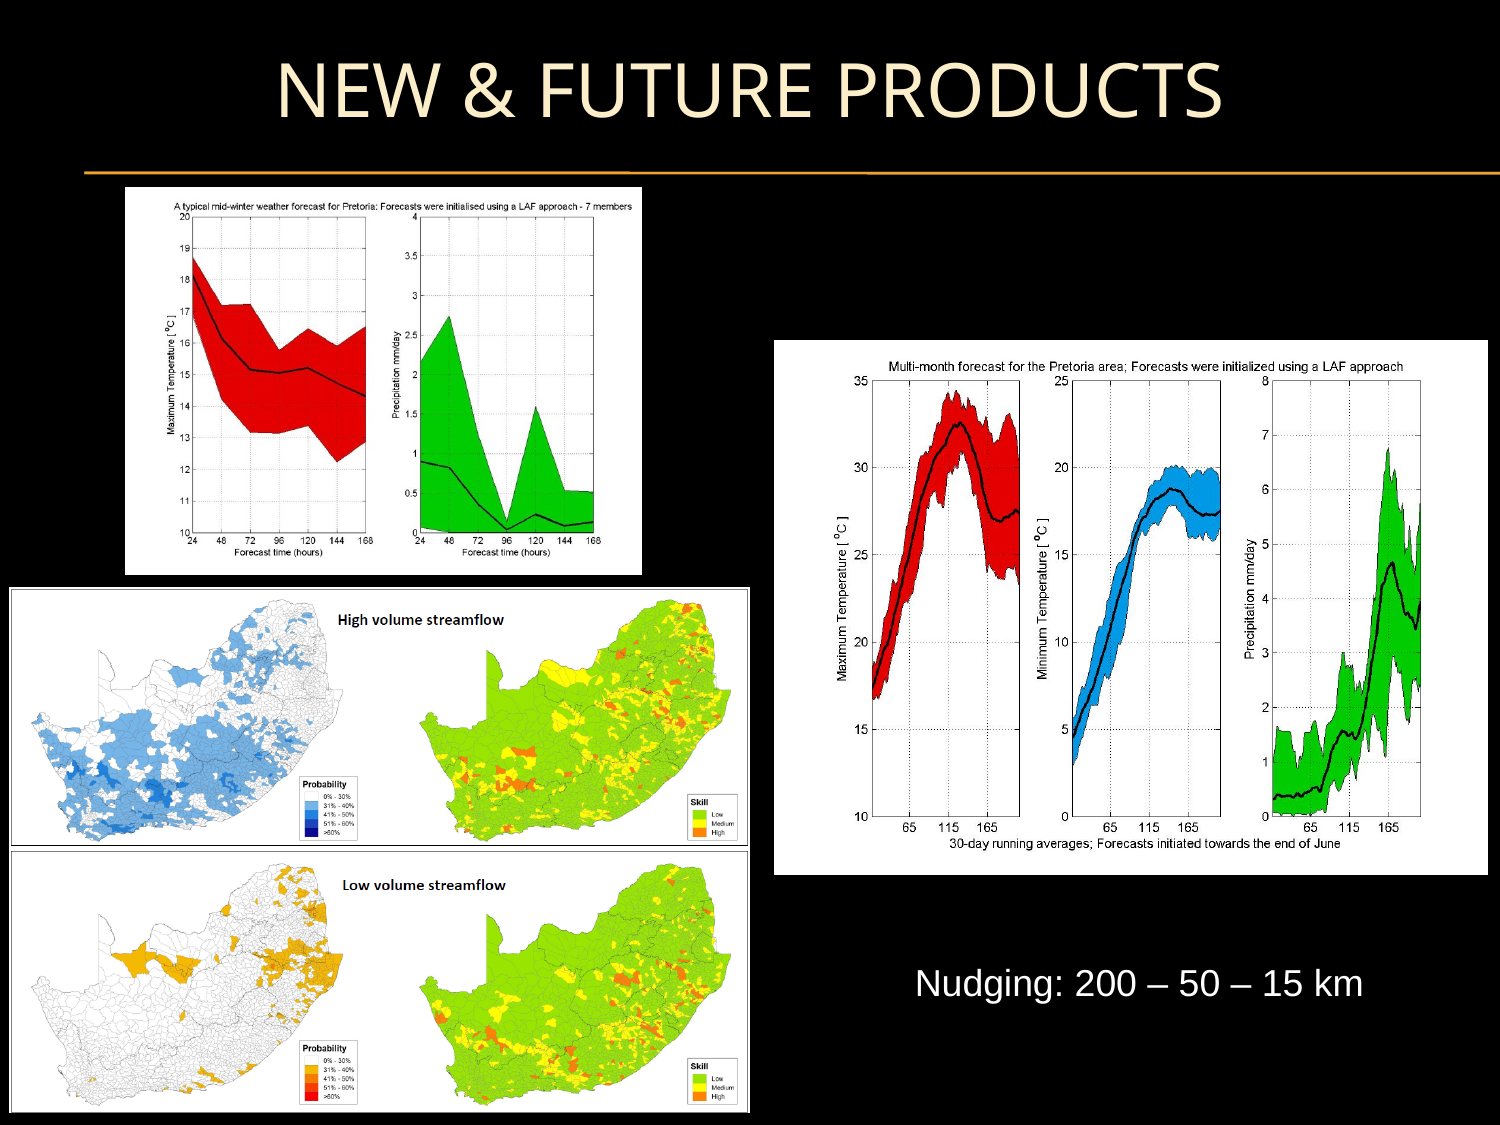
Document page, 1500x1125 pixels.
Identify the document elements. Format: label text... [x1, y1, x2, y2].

text_box Nudging: 200 – 50 – 15 km [899, 951, 1438, 1012]
picture [124, 187, 642, 576]
picture [9, 587, 751, 1113]
picture [774, 340, 1488, 876]
title NEW & Future products [0, 0, 1500, 175]
